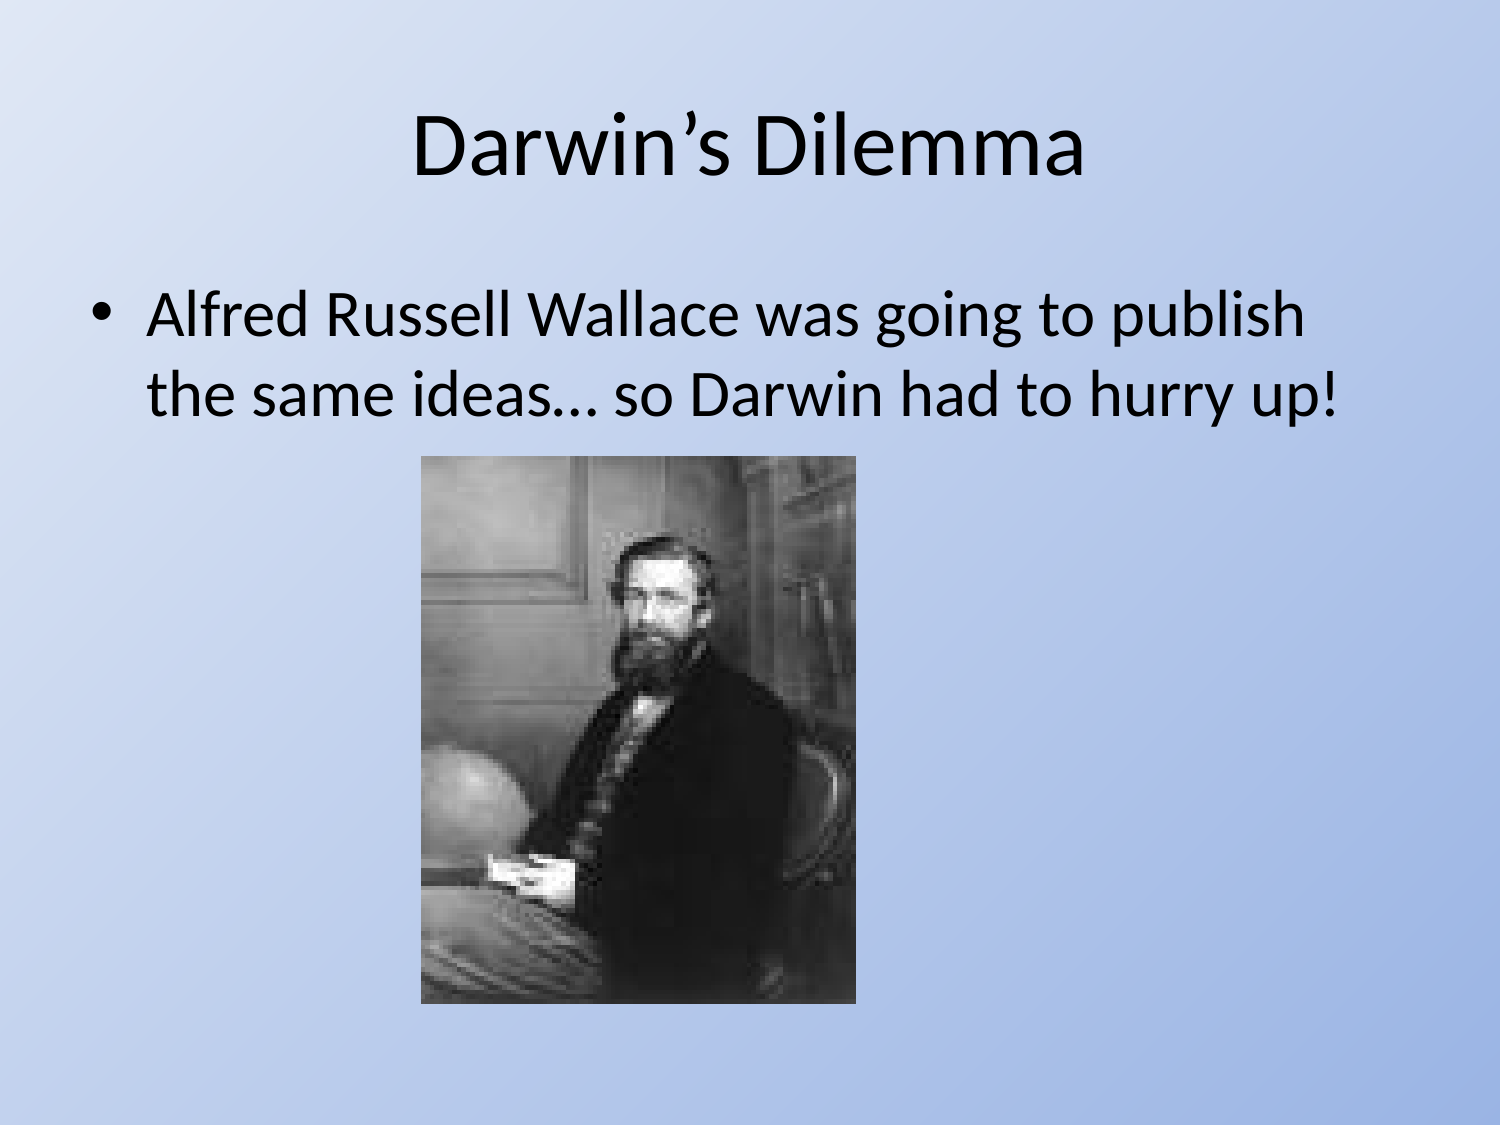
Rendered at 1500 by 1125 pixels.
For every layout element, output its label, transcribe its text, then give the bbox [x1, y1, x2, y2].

title Darwin’s Dilemma [75, 45, 1425, 233]
picture [421, 456, 856, 1004]
list Alfred Russell Wallace was going to publish the same ideas… so Darwin had to hurry up! [75, 262, 1425, 516]
